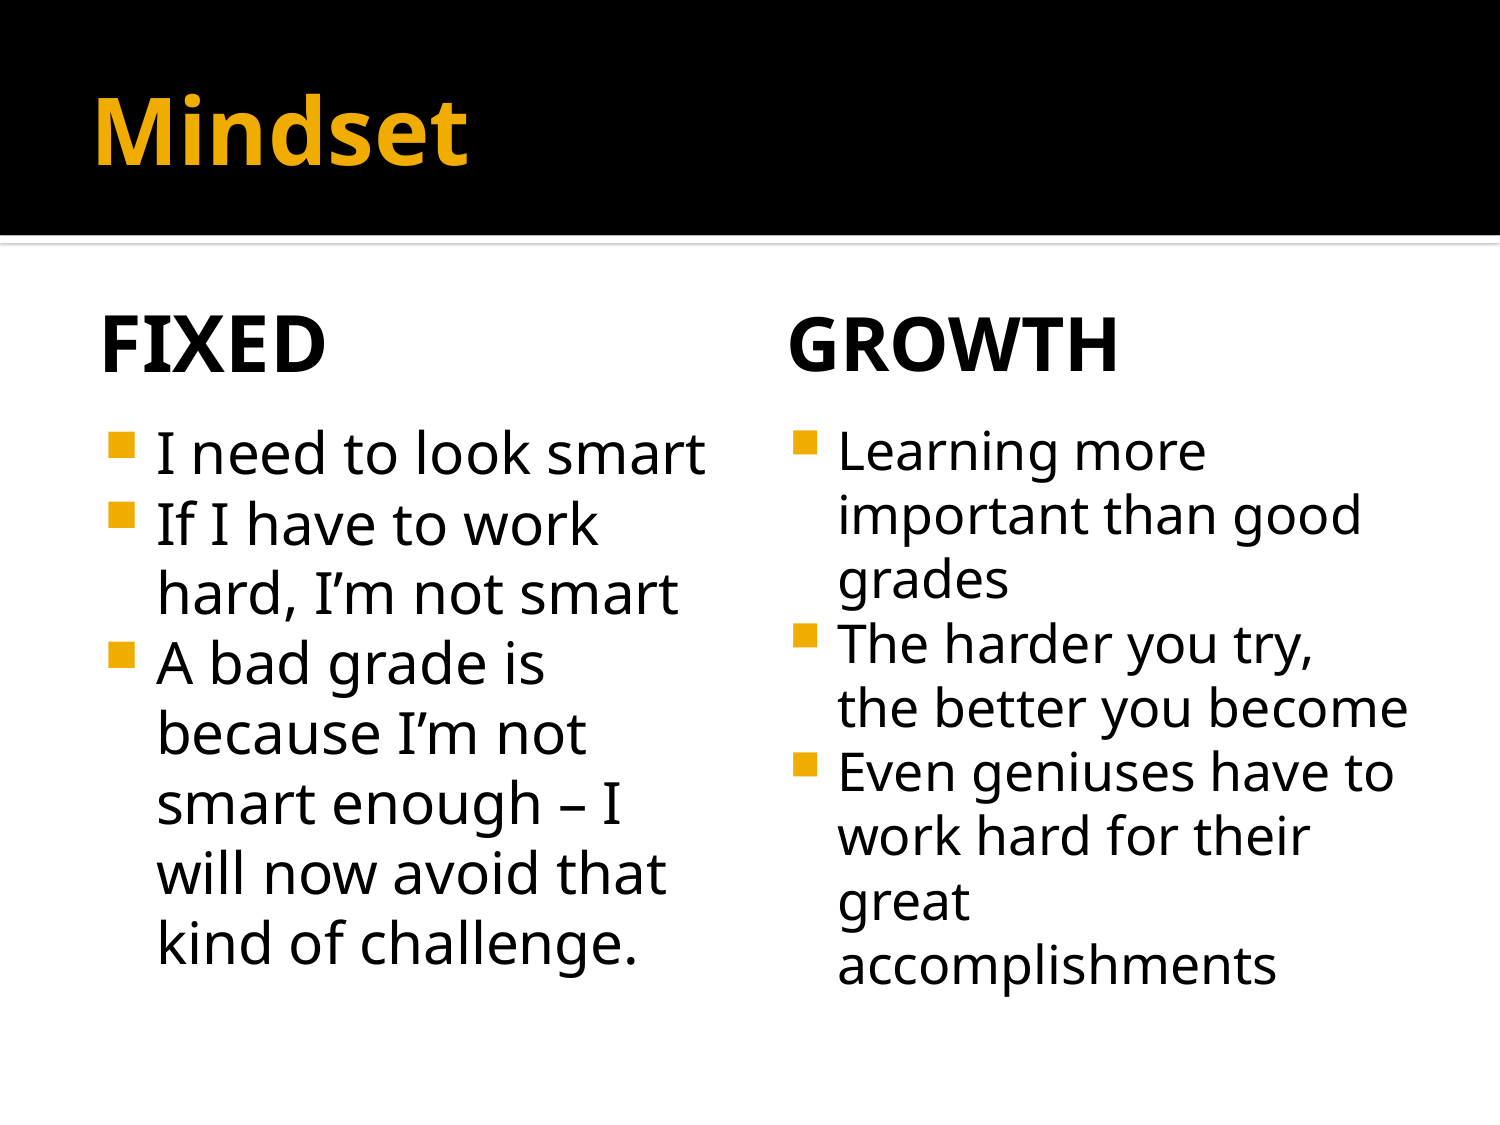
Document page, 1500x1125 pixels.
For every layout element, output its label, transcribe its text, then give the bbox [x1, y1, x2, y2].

list I need to look smart If I have to work hard, I’m not smart A bad grade is because I’m not smart enough – I will now avoid that kind of challenge. [75, 401, 738, 1050]
title Mindset [75, 24, 1425, 231]
list Learning more important than good grades The harder you try, the better you become Even geniuses have to work hard for their great accomplishments [761, 401, 1425, 1050]
list Fixed [75, 278, 738, 396]
list Growth [761, 278, 1425, 396]
